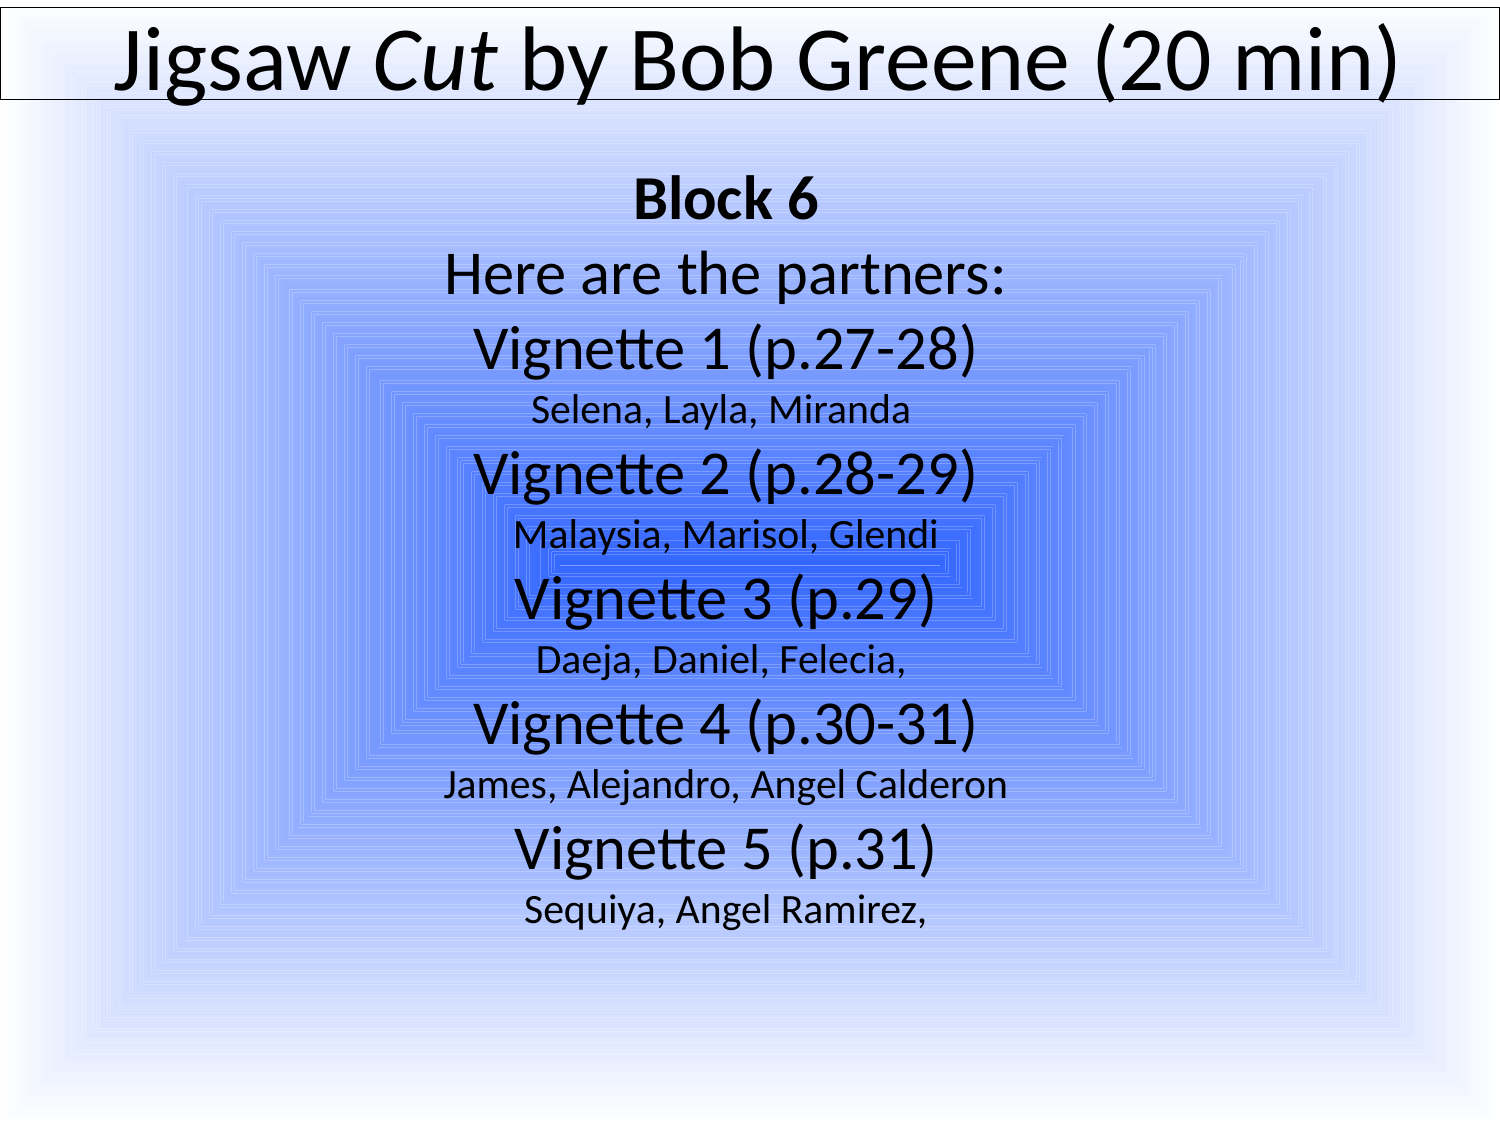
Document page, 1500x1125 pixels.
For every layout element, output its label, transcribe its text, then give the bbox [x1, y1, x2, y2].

title Jigsaw Cut by Bob Greene (20 min) [0, 7, 1500, 100]
text_box Block 6 Here are the partners: Vignette 1 (p.27-28) Selena, Layla, Miranda Vignette 2 (p.28-29) Malaysia, Marisol, Glendi Vignette 3 (p.29) Daeja, Daniel, Felecia, Vignette 4 (p.30-31) James, Alejandro, Angel Calderon Vignette 5 (p.31) Sequiya, Angel Ramirez, [362, 149, 1090, 940]
